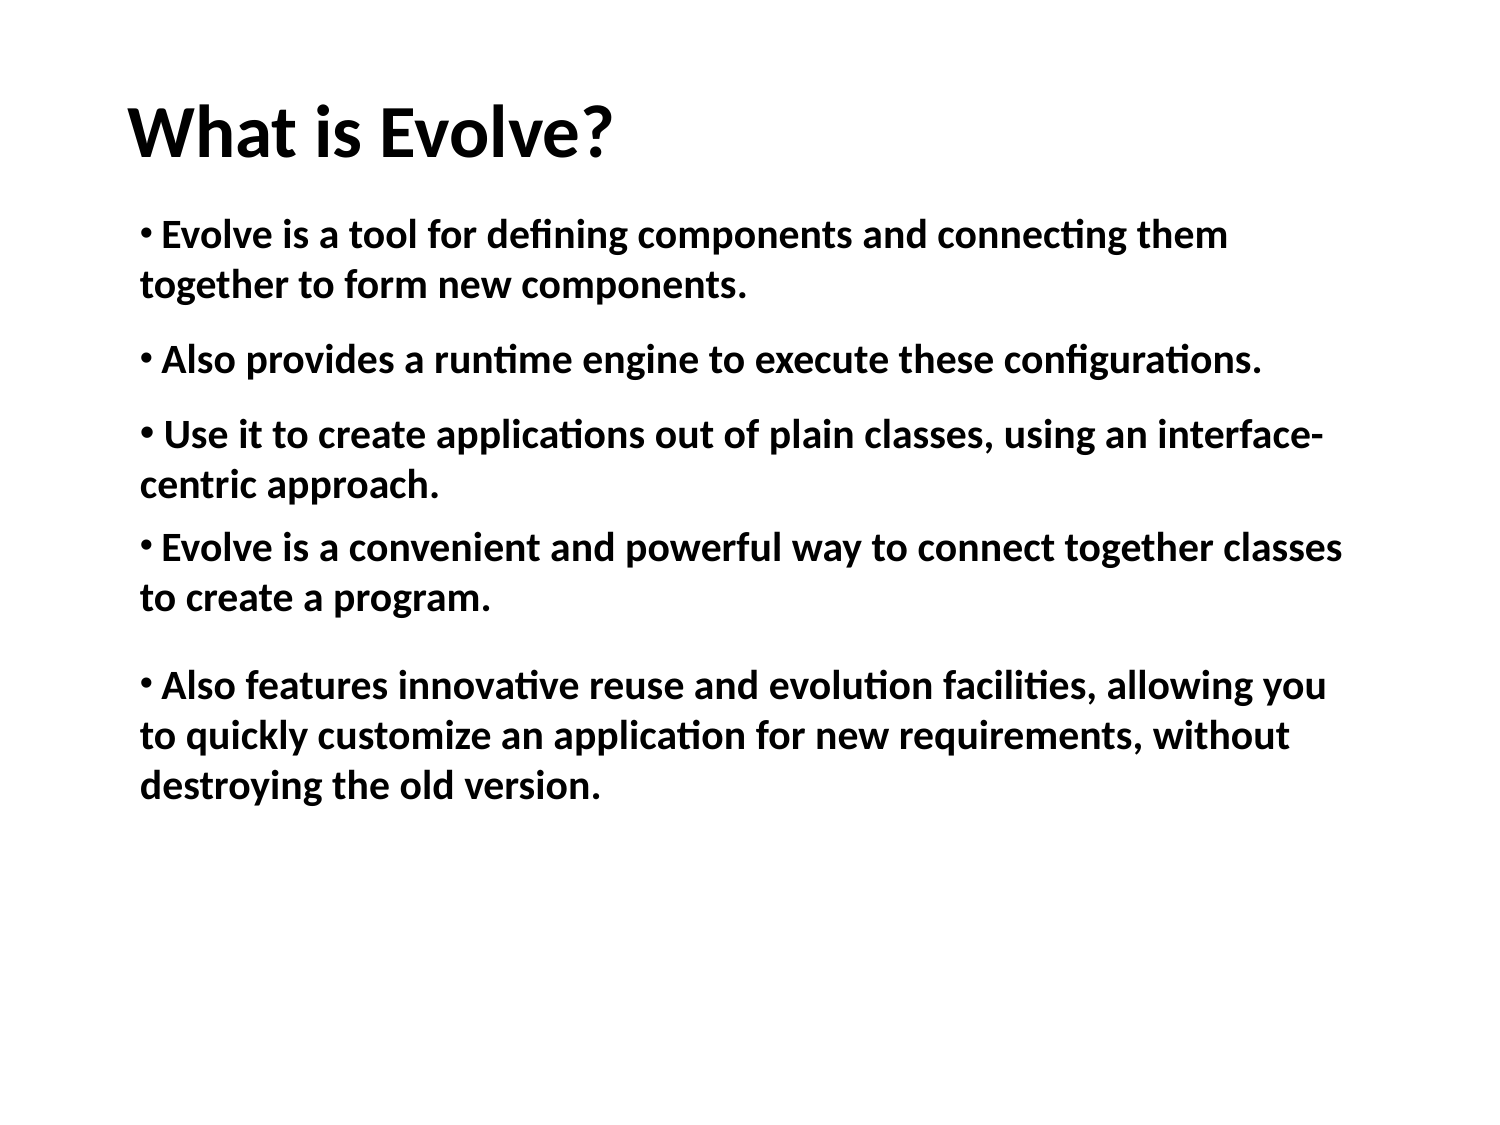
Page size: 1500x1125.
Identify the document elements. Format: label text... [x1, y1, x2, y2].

text_box Use it to create applications out of plain classes, using an interface-centric approach. [125, 399, 1375, 512]
text_box Evolve is a convenient and powerful way to connect together classes to create a program. [124, 512, 1388, 628]
text_box Evolve is a tool for defining components and connecting them together to form new components. [124, 199, 1400, 315]
text_box Also features innovative reuse and evolution facilities, allowing you to quickly customize an application for new requirements, without destroying the old version. [124, 650, 1388, 815]
text_box What is Evolve? [112, 74, 675, 180]
text_box Also provides a runtime engine to execute these configurations. [125, 324, 1363, 390]
